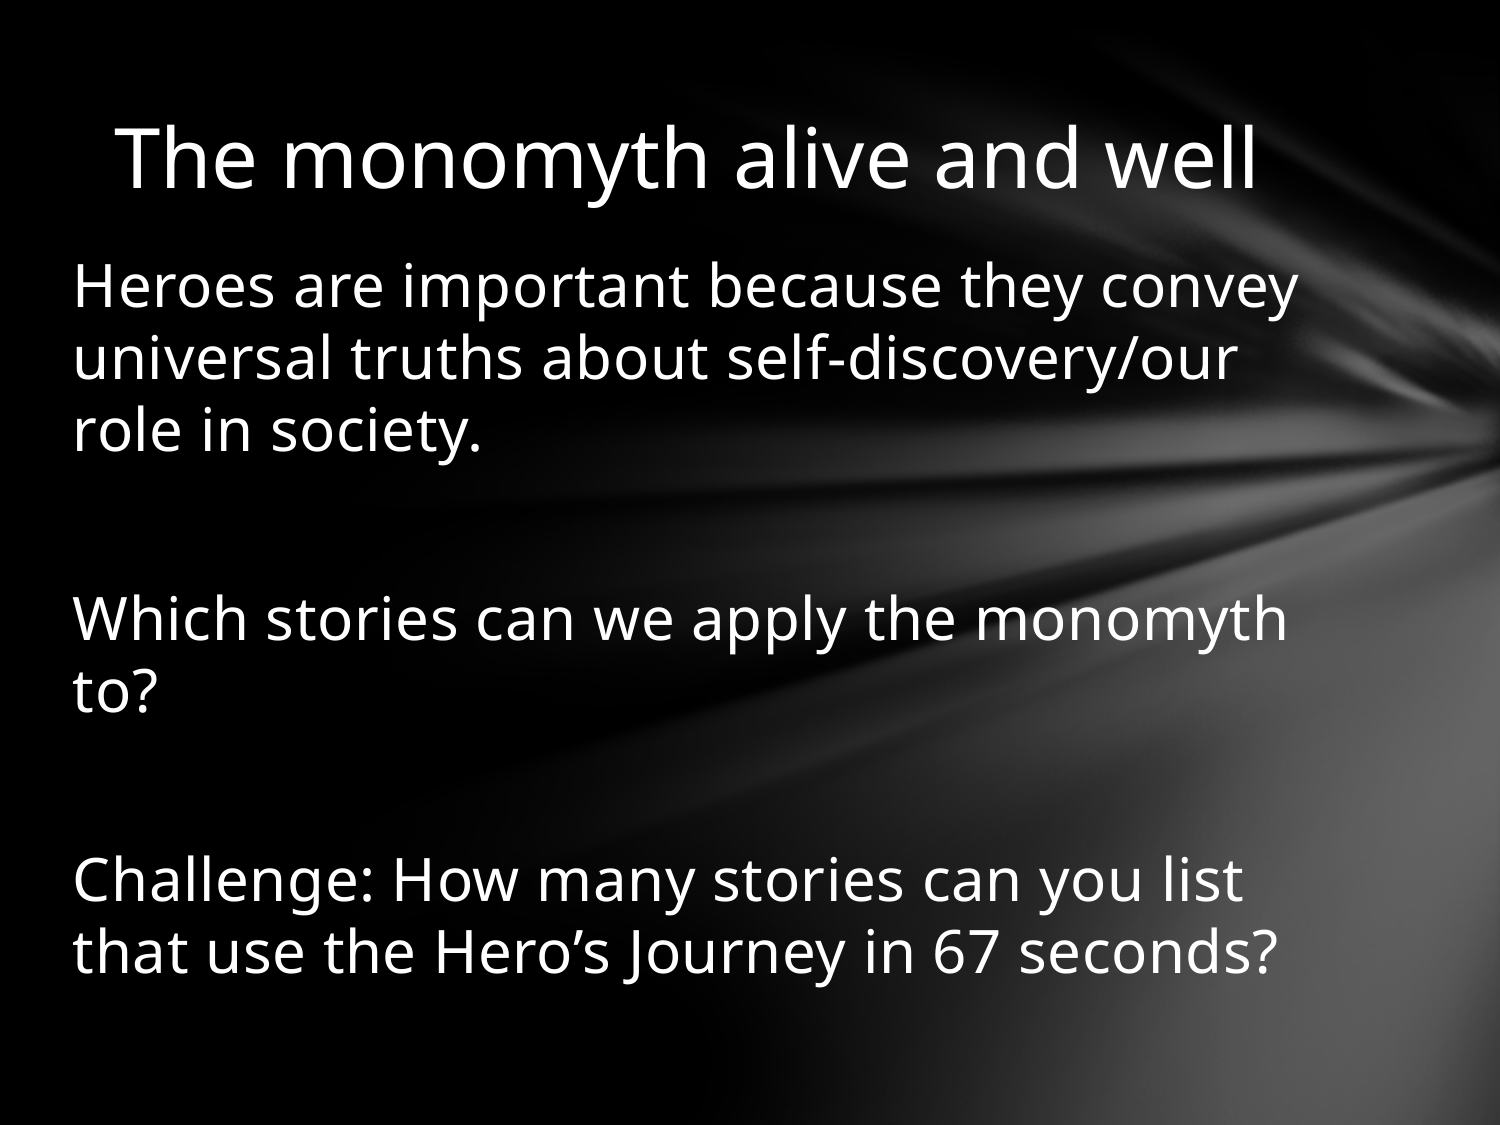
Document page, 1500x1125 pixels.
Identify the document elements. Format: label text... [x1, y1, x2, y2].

list Heroes are important because they convey universal truths about self-discovery/our role in society. Which stories can we apply the monomyth to? Challenge: How many stories can you list that use the Hero’s Journey in 67 seconds? [57, 239, 1318, 1015]
title The monomyth alive and well [57, 37, 1318, 213]
